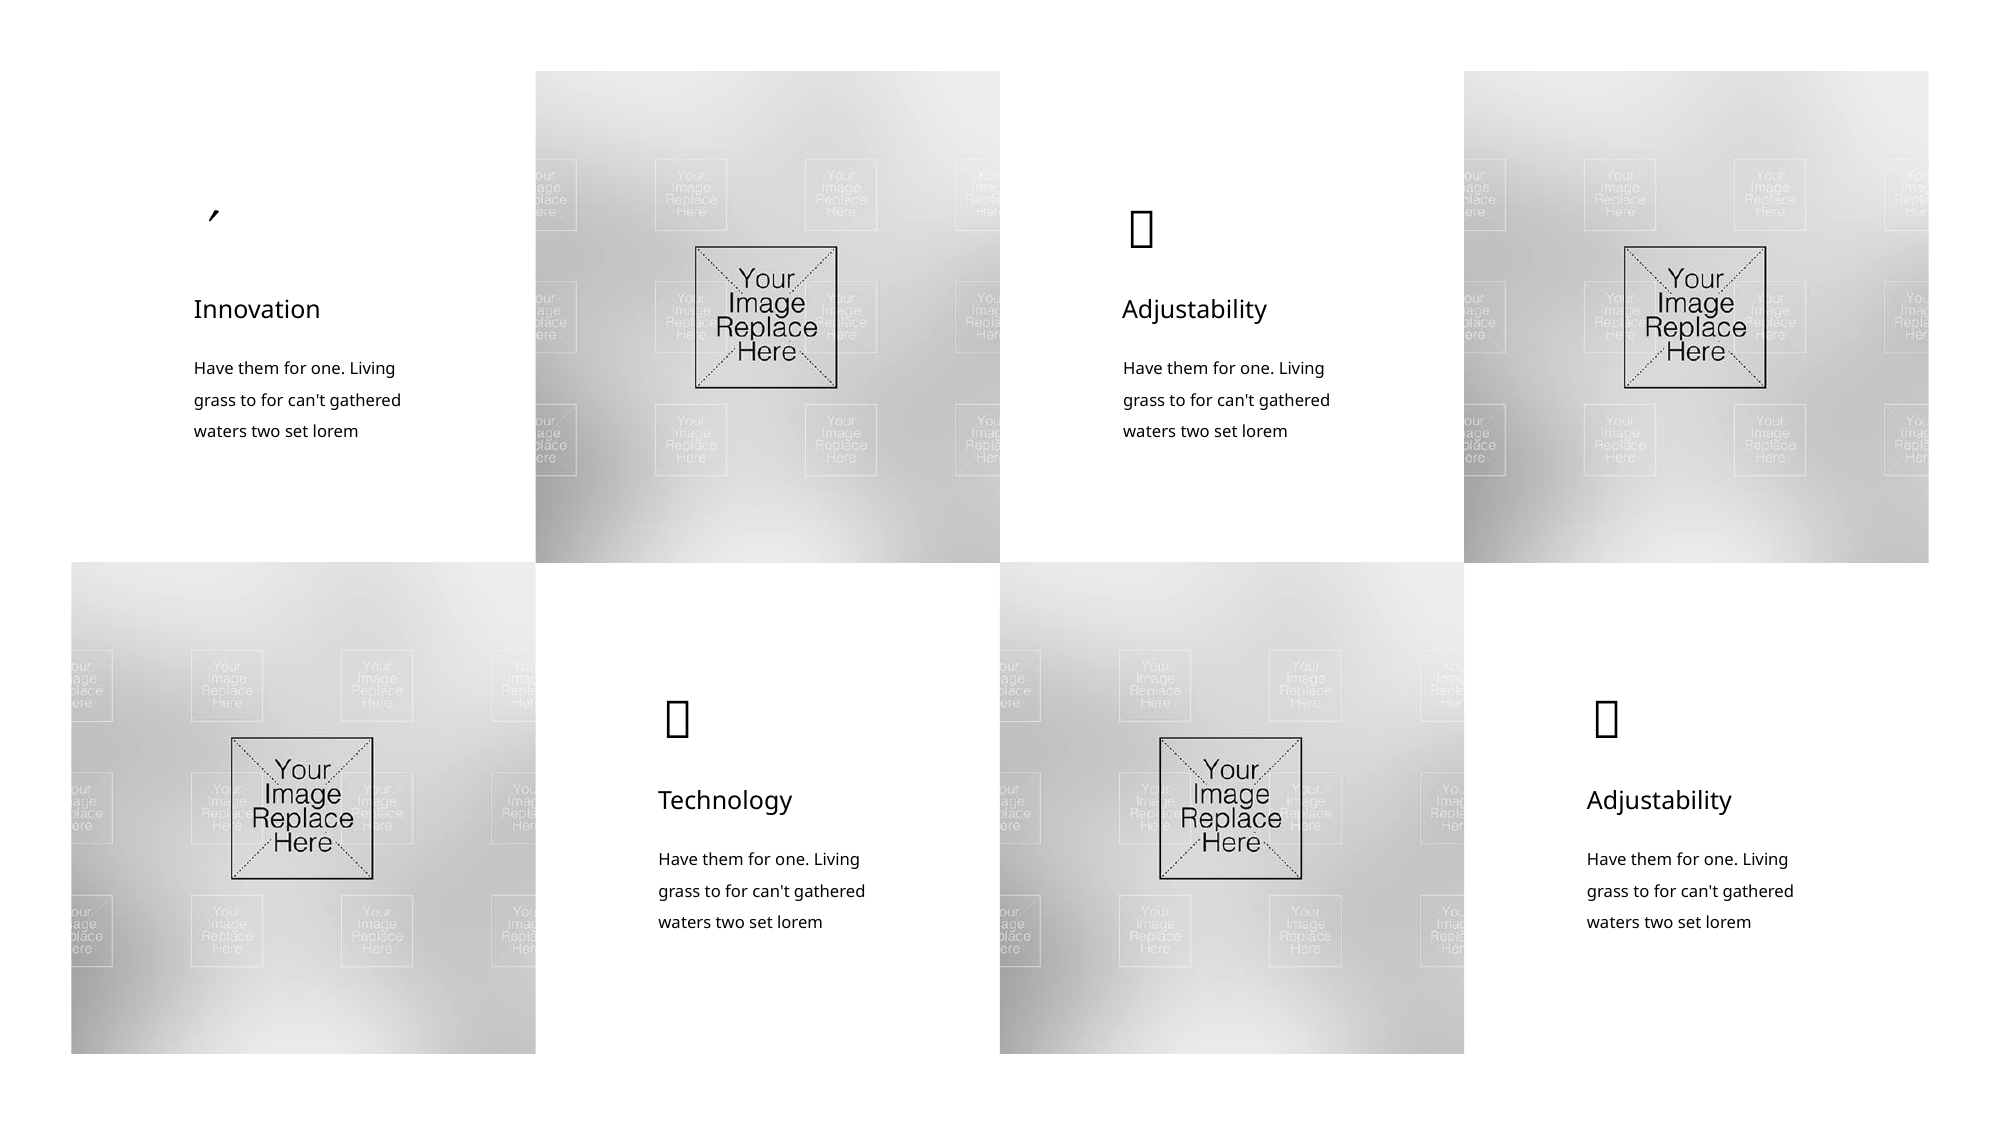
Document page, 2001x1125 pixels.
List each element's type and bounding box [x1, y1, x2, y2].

text_box [1107, 188, 1358, 450]
picture [71, 71, 1929, 1054]
text_box [179, 188, 428, 450]
text_box [643, 679, 893, 941]
text_box [1572, 679, 1821, 941]
